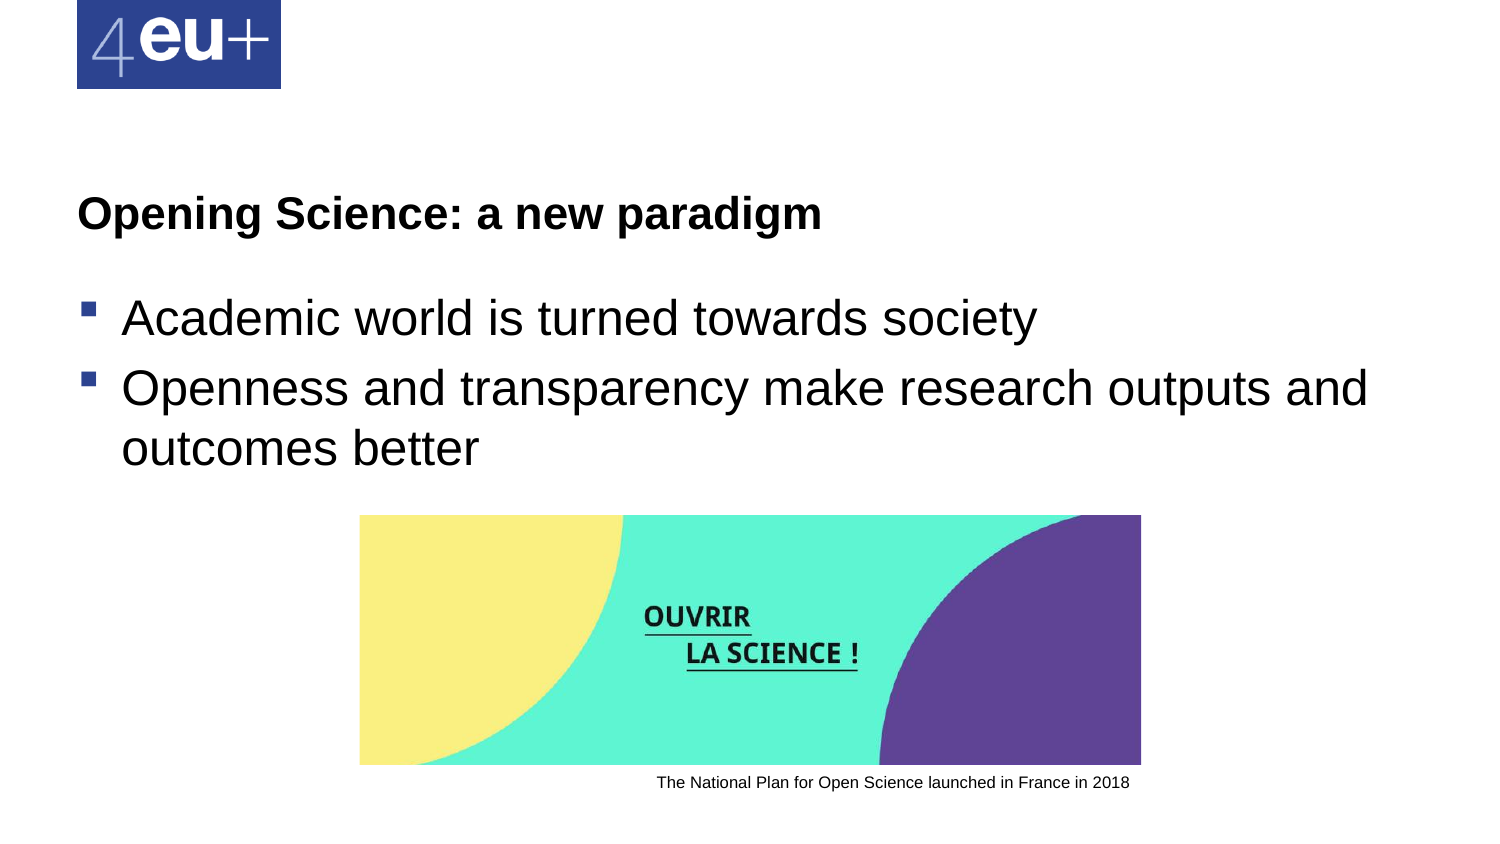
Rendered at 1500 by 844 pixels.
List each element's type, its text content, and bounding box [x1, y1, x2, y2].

title Opening Science: a new paradigm [62, 176, 1439, 277]
list Academic world is turned towards society Openness and transparency make research outputs and outcomes better [62, 277, 1439, 753]
picture [77, 0, 281, 89]
picture [359, 514, 1142, 765]
text_box The National Plan for Open Science launched in France in 2018 [641, 764, 1151, 798]
